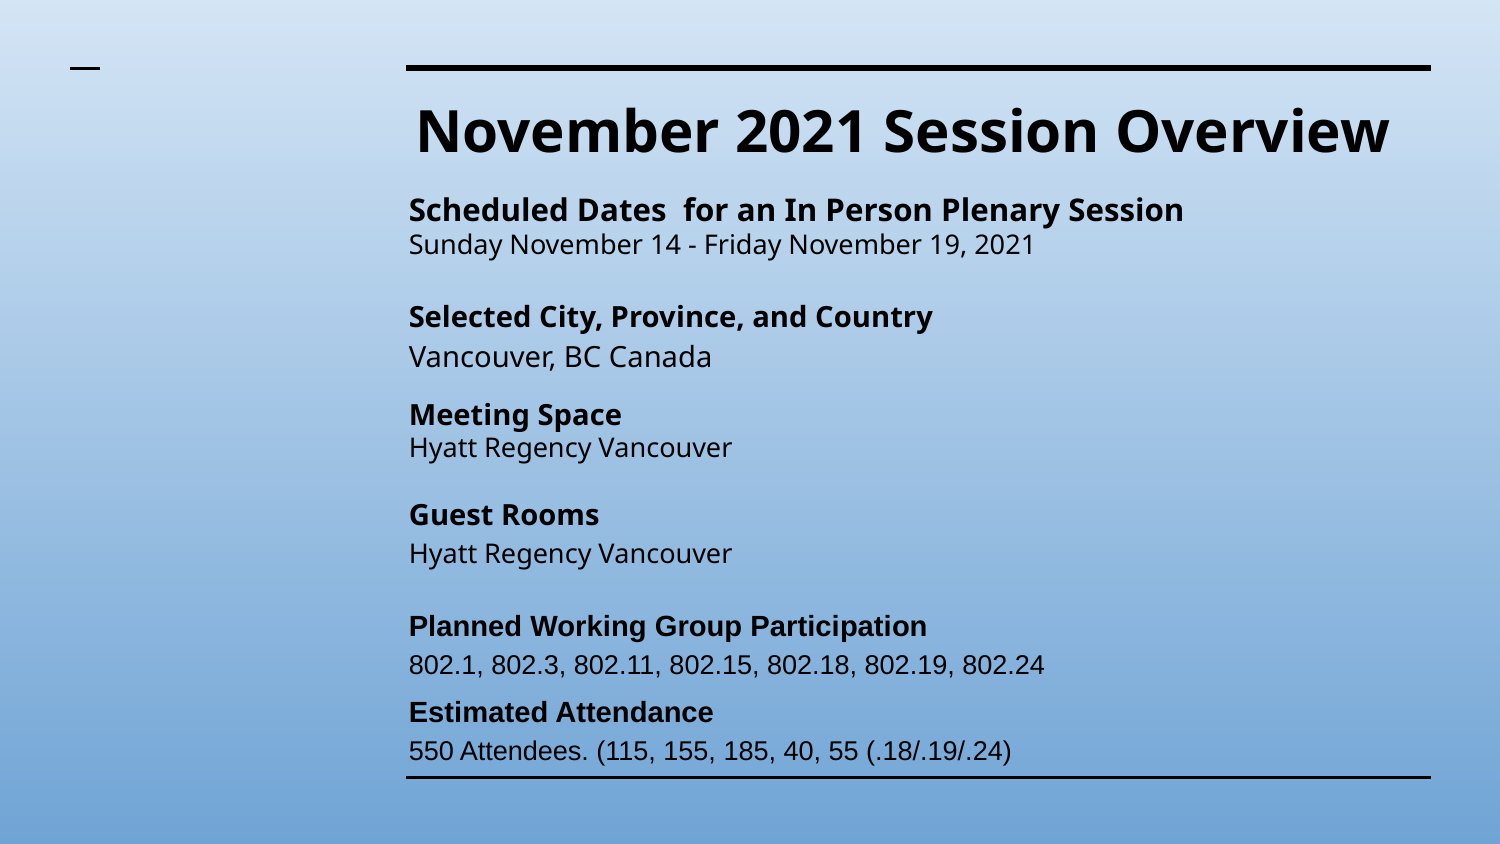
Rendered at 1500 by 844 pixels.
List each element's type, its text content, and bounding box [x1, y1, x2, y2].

title November 2021 Session Overview [400, 77, 1438, 169]
list Scheduled Dates for an In Person Plenary Session Sunday November 14 - Friday November 19, 2021 Selected City, Province, and Country Vancouver, BC Canada Meeting Space Hyatt Regency Vancouver Guest Rooms Hyatt Regency Vancouver Planned Working Group Participation 802.1, 802.3, 802.11, 802.15, 802.18, 802.19, 802.24 Estimated Attendance 550 Attendees. (115, 155, 185, 40, 55 (.18/.19/.24) [393, 169, 1449, 800]
